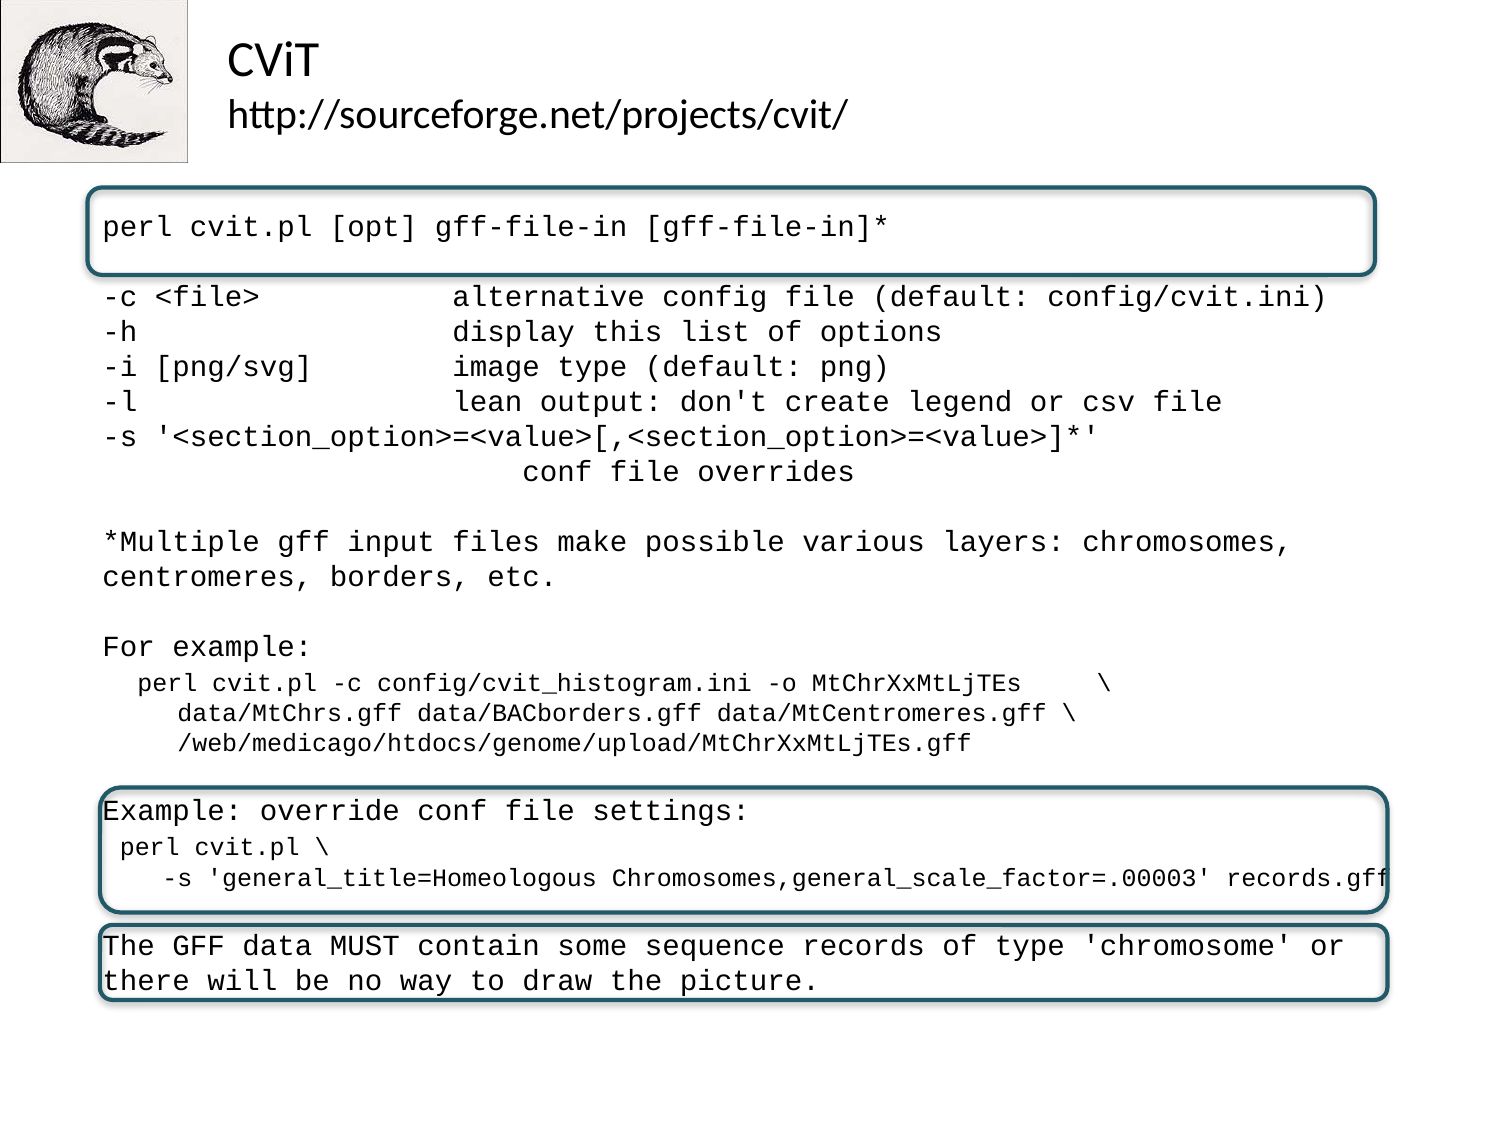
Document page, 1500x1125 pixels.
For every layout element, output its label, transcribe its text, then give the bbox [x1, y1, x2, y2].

text_box [99, 924, 1389, 1001]
text_box [99, 786, 1389, 914]
text_box perl cvit.pl [opt] gff-file-in [gff-file-in]* -c <file> alternative config file (default: config/cvit.ini) -h display this list of options -i [png/svg] image type (default: png) -l lean output: don't create legend or csv file -s '<section_option>=<value>[,<section_option>=<value>]*' conf file overrides *Multiple gff input files make possible various layers: chromosomes, centromeres, borders, etc. For example: perl cvit.pl -c config/cvit_histogram.ini -o MtChrXxMtLjTEs \ data/MtChrs.gff data/BACborders.gff data/MtCentromeres.gff \ /web/medicago/htdocs/genome/upload/MtChrXxMtLjTEs.gff Example: override conf file settings: perl cvit.pl \ -s 'general_title=Homeologous Chromosomes,general_scale_factor=.00003' records.gff The GFF data MUST contain some sequence records of type 'chromosome' or there will be no way to draw the picture. [87, 200, 1425, 1039]
title CViT http://sourceforge.net/projects/cvit/ [212, 0, 900, 163]
picture [0, 0, 189, 163]
text_box [86, 186, 1376, 276]
